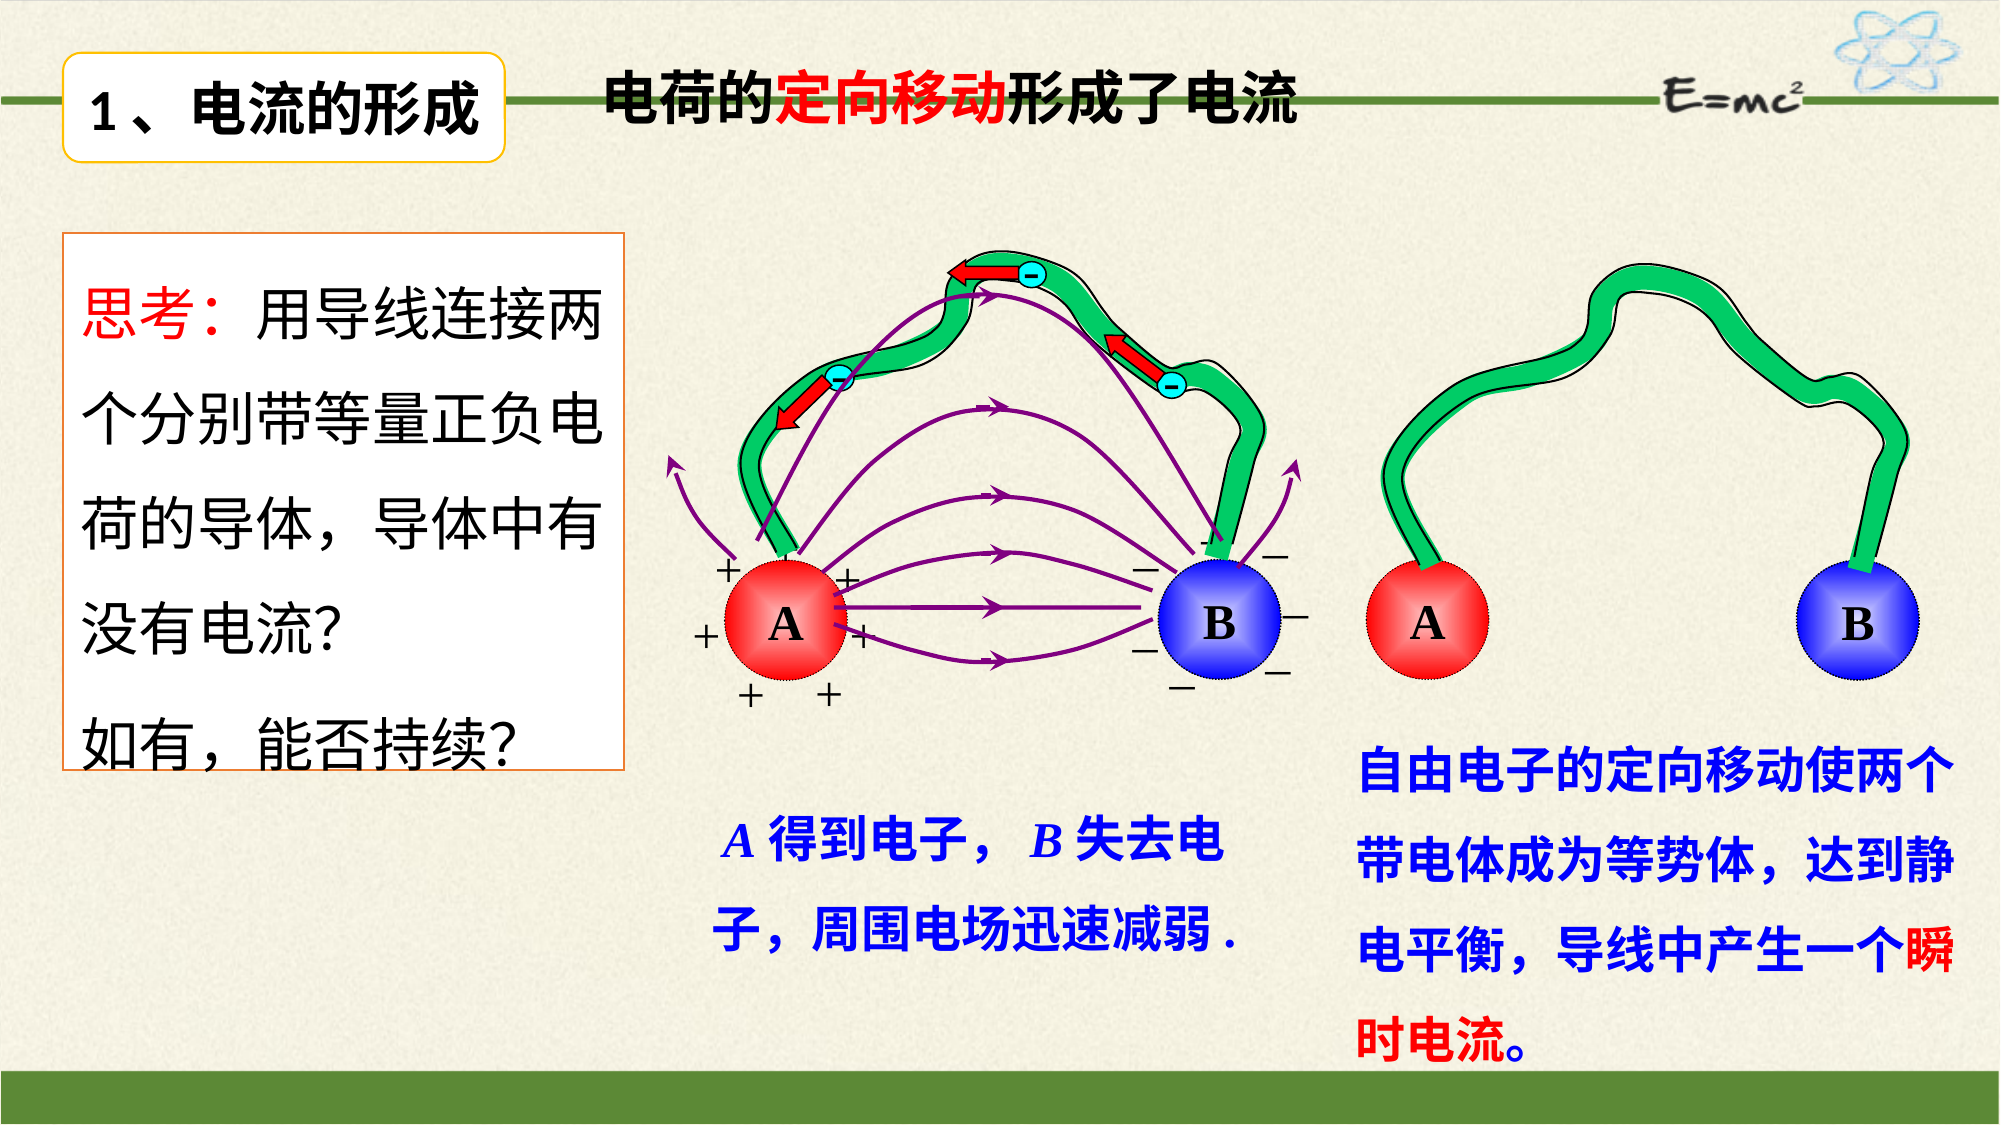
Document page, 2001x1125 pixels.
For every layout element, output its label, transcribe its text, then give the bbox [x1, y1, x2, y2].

text_box 1、电流的形成 [61, 51, 506, 164]
list 电荷的定向移动形成了电流 [585, 62, 1363, 153]
text_box A得到电子，B失去电子，周围电场迅速减弱. [694, 813, 1254, 966]
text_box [735, 250, 1269, 289]
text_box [677, 481, 1328, 732]
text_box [766, 259, 1187, 289]
text_box 思考：用导线连接两个分别带等量正负电荷的导体，导体中有没有电流？ 如有，能否持续？ [62, 232, 625, 771]
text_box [1366, 263, 1920, 681]
picture [0, 0, 2001, 1125]
text_box 自由电子的定向移动使两个带电体成为等势体，达到静电平衡，导线中产生一个瞬时电流。 [1340, 701, 1978, 1077]
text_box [692, 289, 1277, 663]
